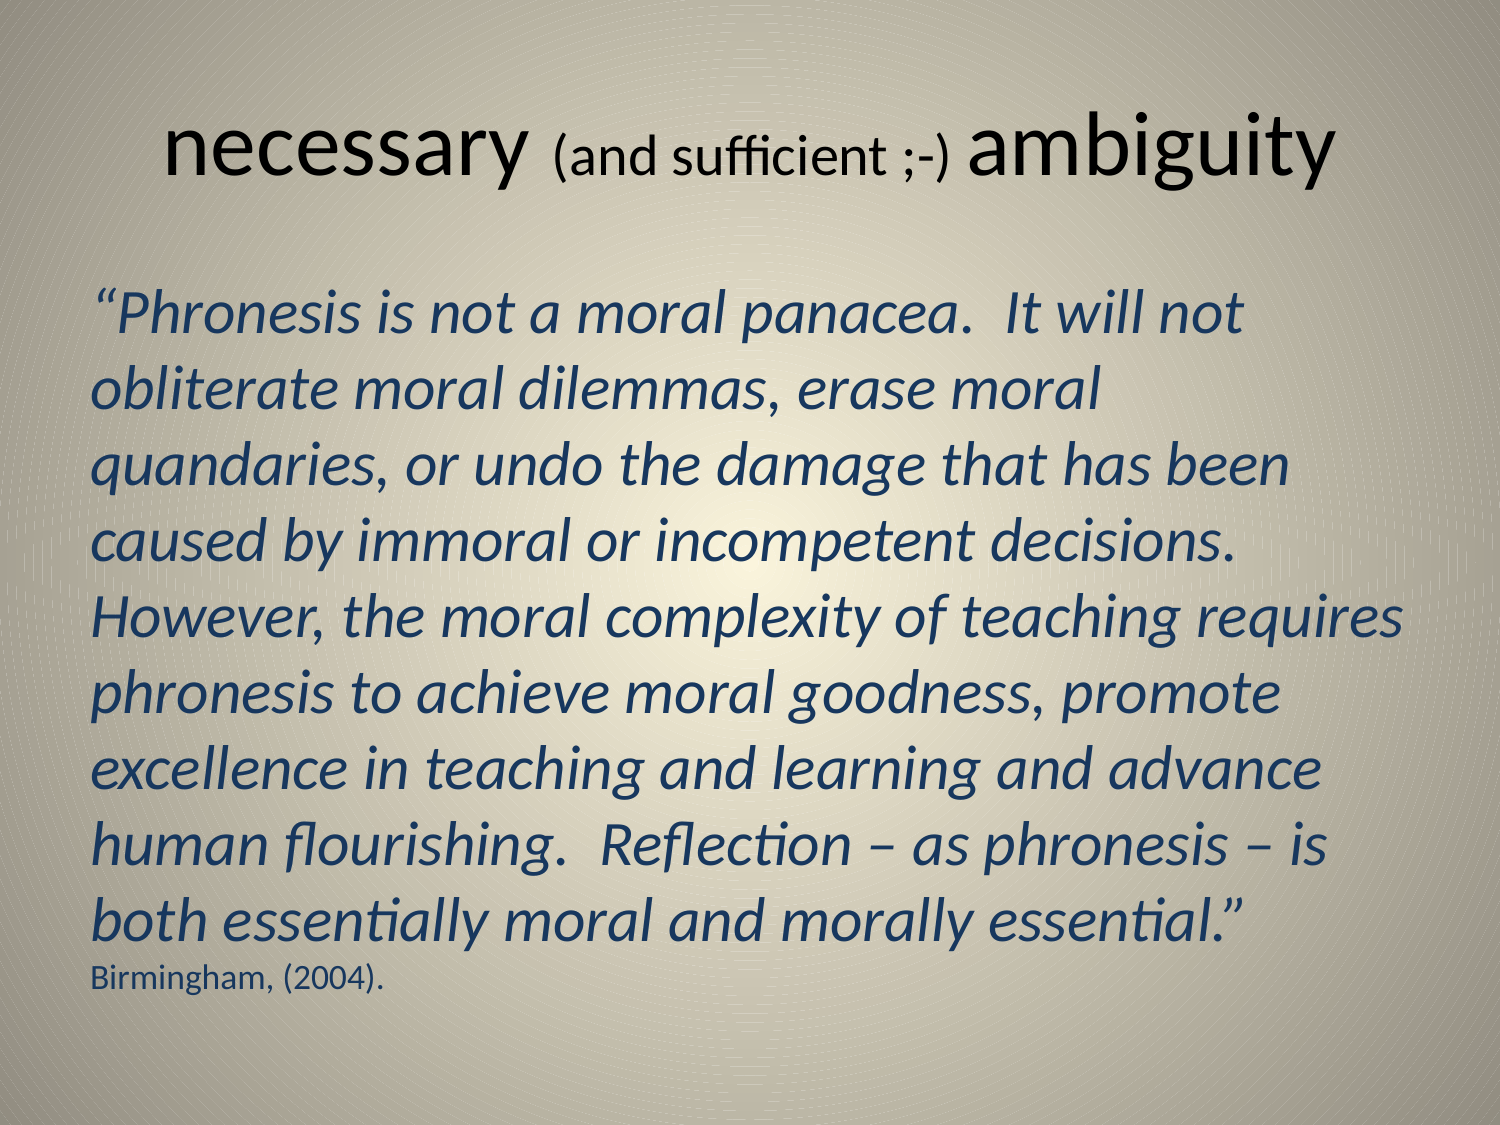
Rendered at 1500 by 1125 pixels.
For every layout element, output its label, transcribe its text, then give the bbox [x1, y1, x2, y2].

title necessary (and sufficient ;-) ambiguity [75, 45, 1425, 233]
list “Phronesis is not a moral panacea. It will not obliterate moral dilemmas, erase moral quandaries, or undo the damage that has been caused by immoral or incompetent decisions. However, the moral complexity of teaching requires phronesis to achieve moral goodness, promote excellence in teaching and learning and advance human flourishing. Reflection – as phronesis – is both essentially moral and morally essential.” Birmingham, (2004). [75, 262, 1425, 1005]
